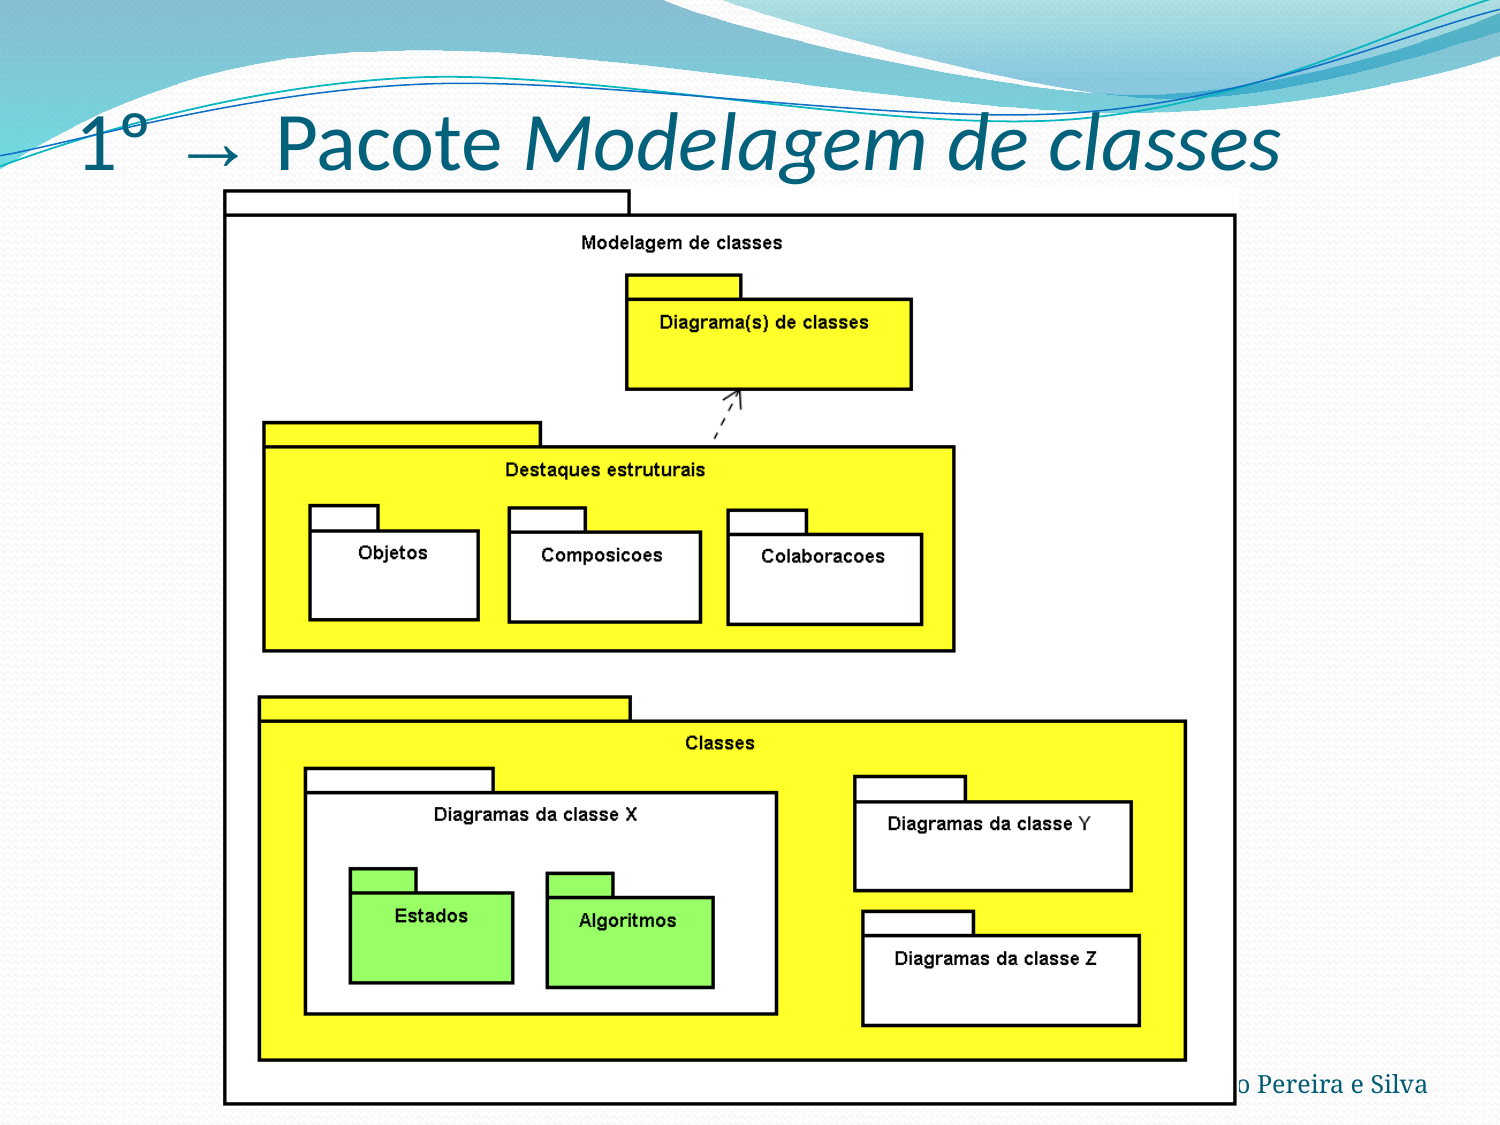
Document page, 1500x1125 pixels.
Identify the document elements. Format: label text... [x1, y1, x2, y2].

picture [222, 187, 1240, 1108]
title 1º → Pacote Modelagem de classes [75, 58, 1425, 188]
footer © Ricardo Pereira e Silva [1247, 1042, 1429, 1103]
